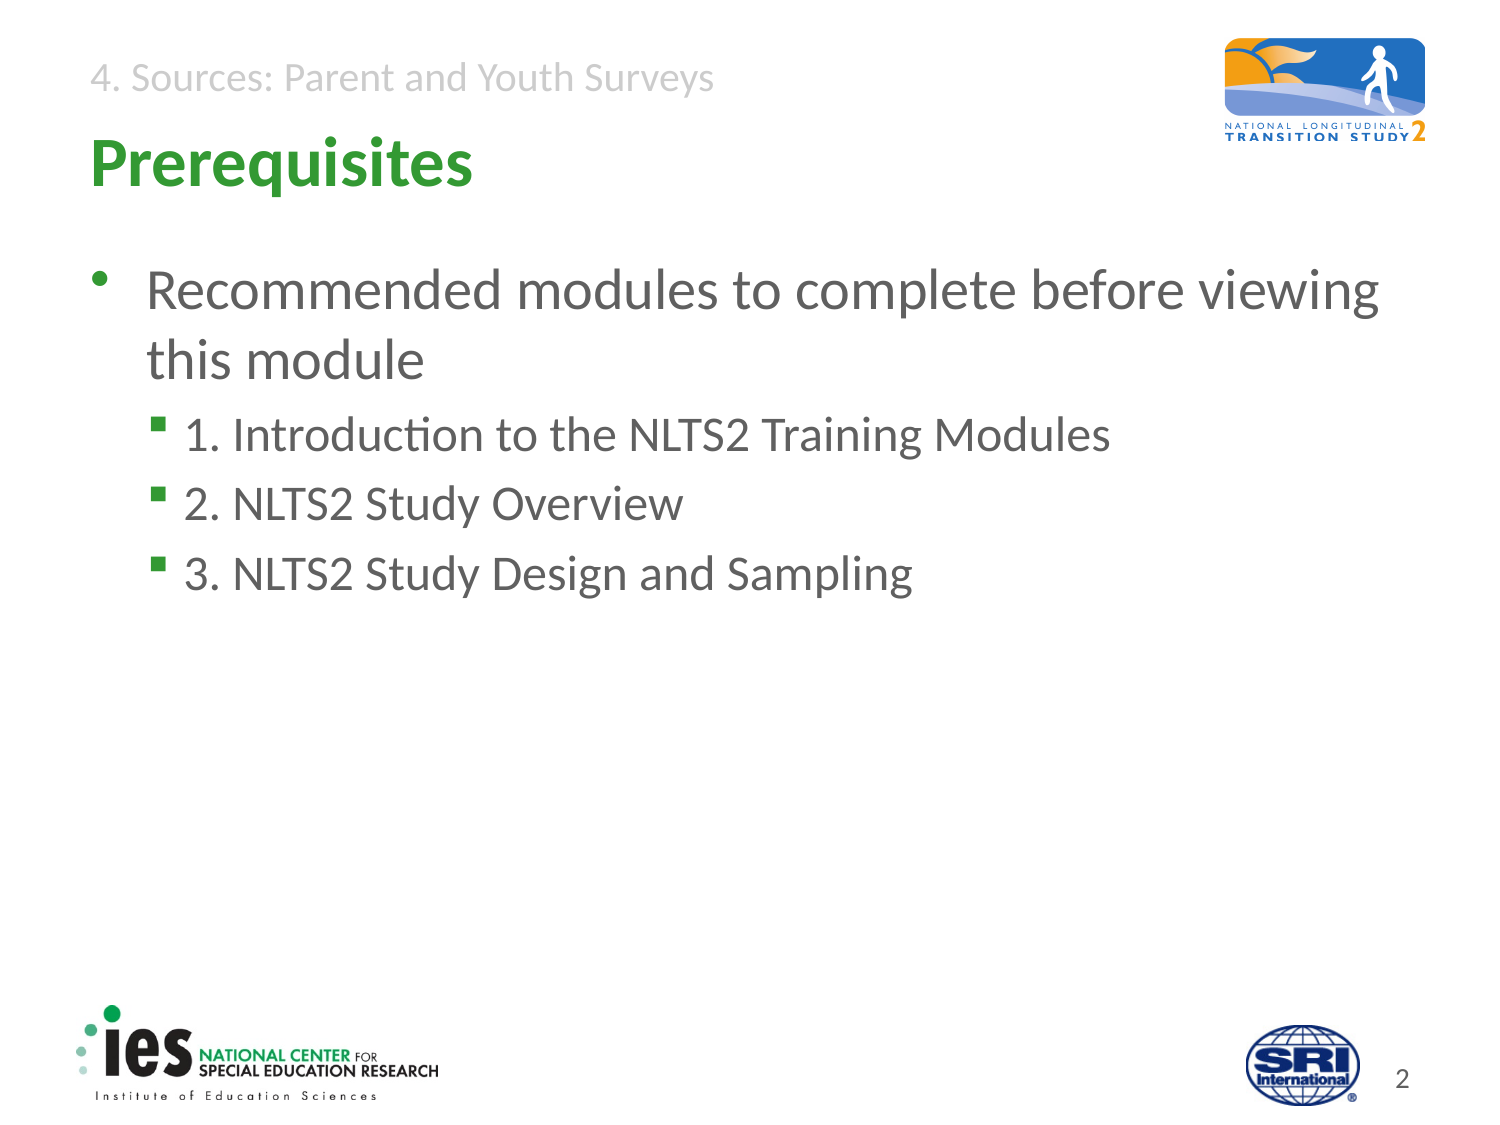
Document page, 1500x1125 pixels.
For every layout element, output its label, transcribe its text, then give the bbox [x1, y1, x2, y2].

title Prerequisites [74, 90, 1426, 226]
slide_number 1 [1321, 1051, 1426, 1125]
list Recommended modules to complete before viewing this module 1. Introduction to the NLTS2 Training Modules 2. NLTS2 Study Overview 3. NLTS2 Study Design and Sampling [74, 243, 1426, 987]
picture [76, 1005, 438, 1100]
picture [1246, 1025, 1360, 1106]
